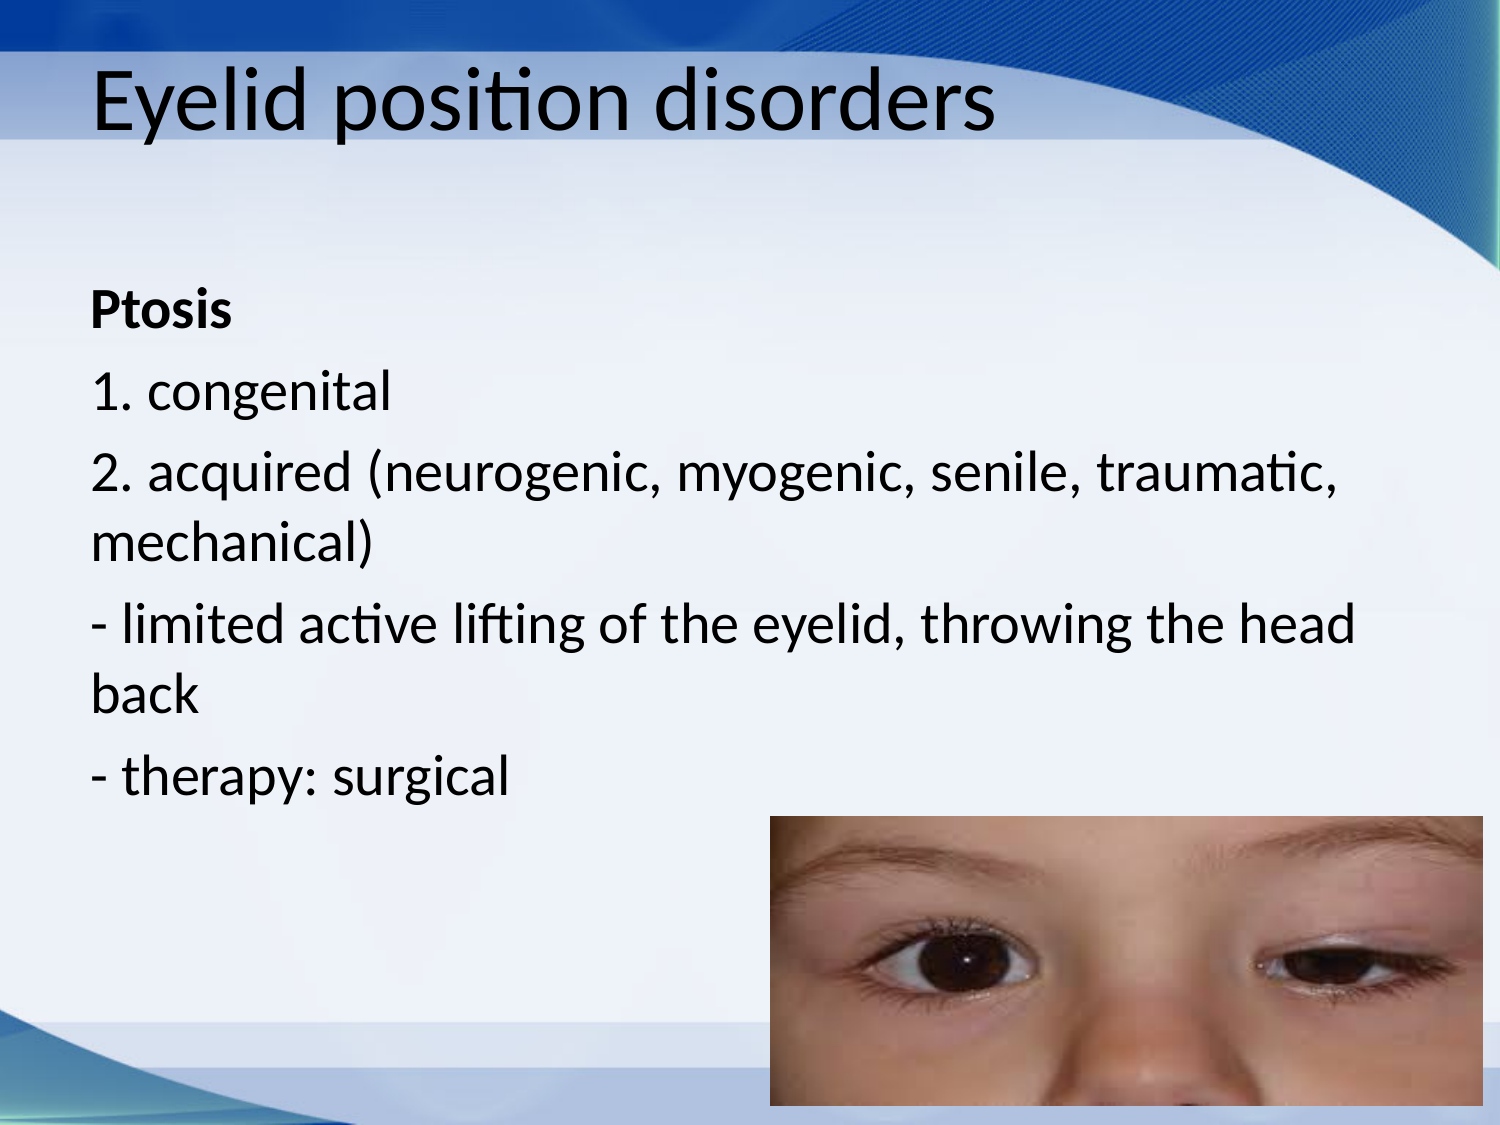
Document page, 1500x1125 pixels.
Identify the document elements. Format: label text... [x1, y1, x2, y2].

list Ptosis 1. congenital 2. acquired (neurogenic, myogenic, senile, traumatic, mechanical) - limited active lifting of the eyelid, throwing the head back - therapy: surgical [75, 262, 1425, 1005]
title Eyelid position disorders [76, 0, 1427, 188]
picture [0, 0, 1500, 1125]
